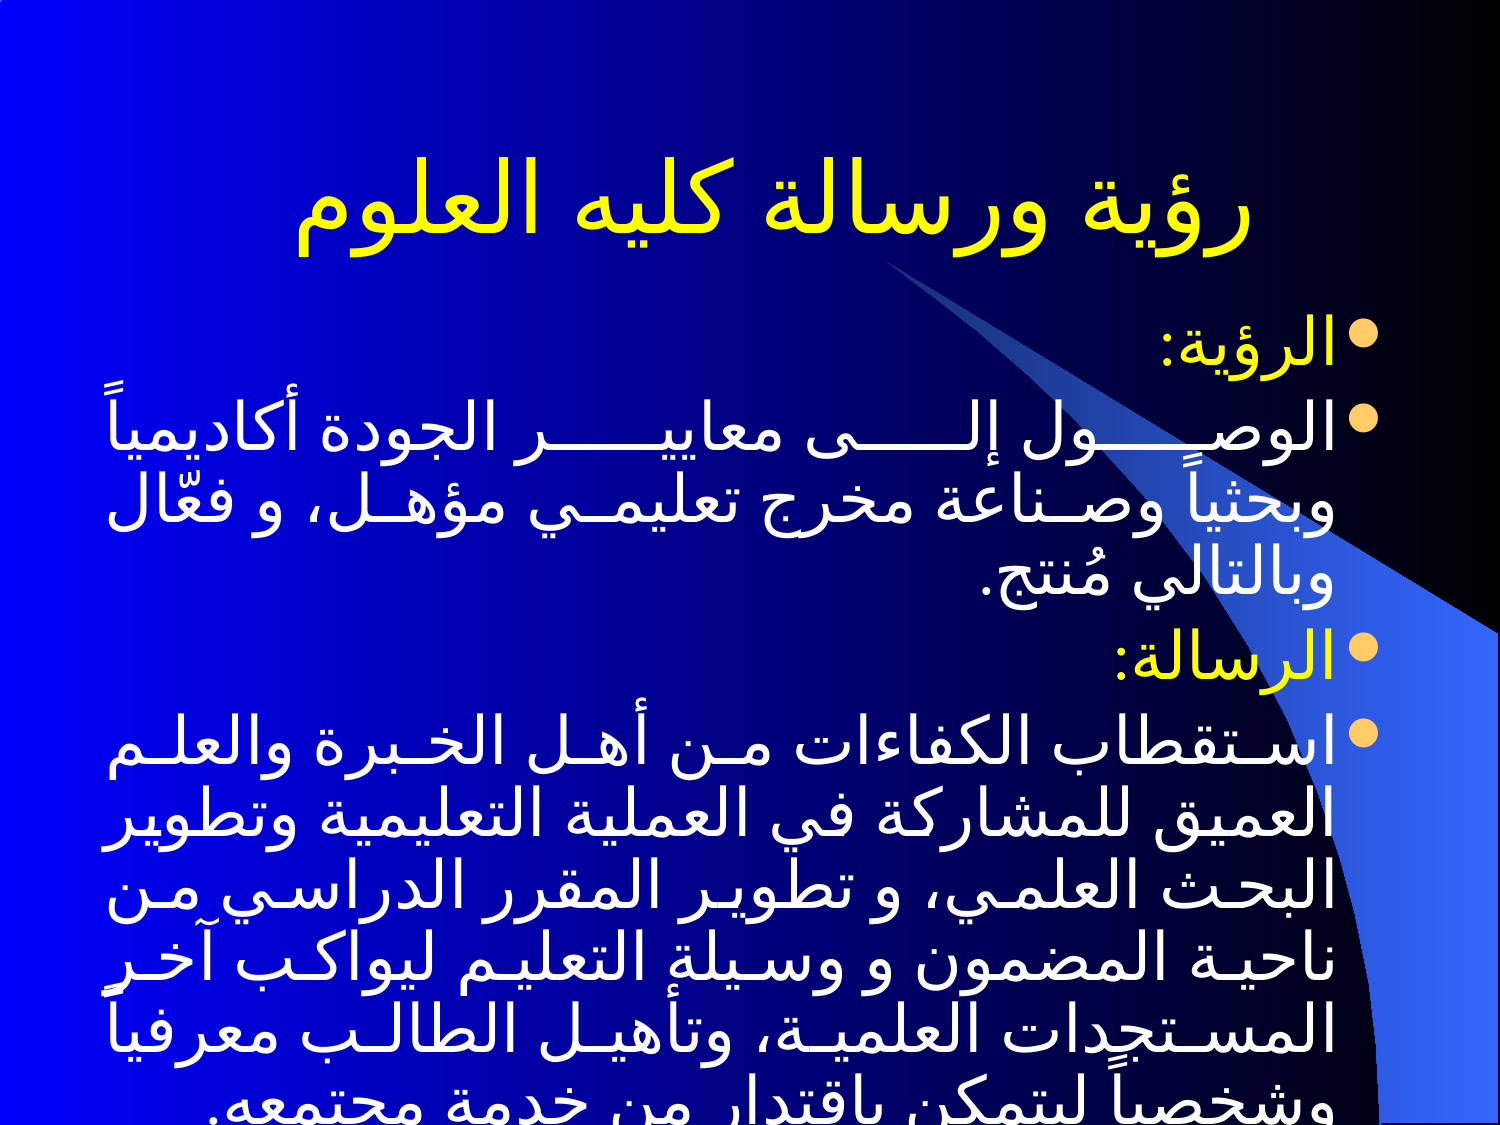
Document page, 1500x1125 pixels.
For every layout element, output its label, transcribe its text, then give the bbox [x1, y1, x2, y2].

list الرؤية: الوصول إلى معايير الجودة أكاديمياً وبحثياً وصناعة مخرج تعليمي مؤهل، و فعّال وبالتالي مُنتج. الرسالة: استقطاب الكفاءات من أهل الخبرة والعلم العميق للمشاركة في العملية التعليمية وتطوير البحث العلمي، و تطوير المقرر الدراسي من ناحية المضمون و وسيلة التعليم ليواكب آخر المستجدات العلمية، وتأهيل الطالب معرفياً وشخصياً ليتمكن باقتدار من خدمة مجتمعه. [74, 299, 1426, 1038]
title رؤية ورسالة كليه العلوم [111, 99, 1438, 288]
